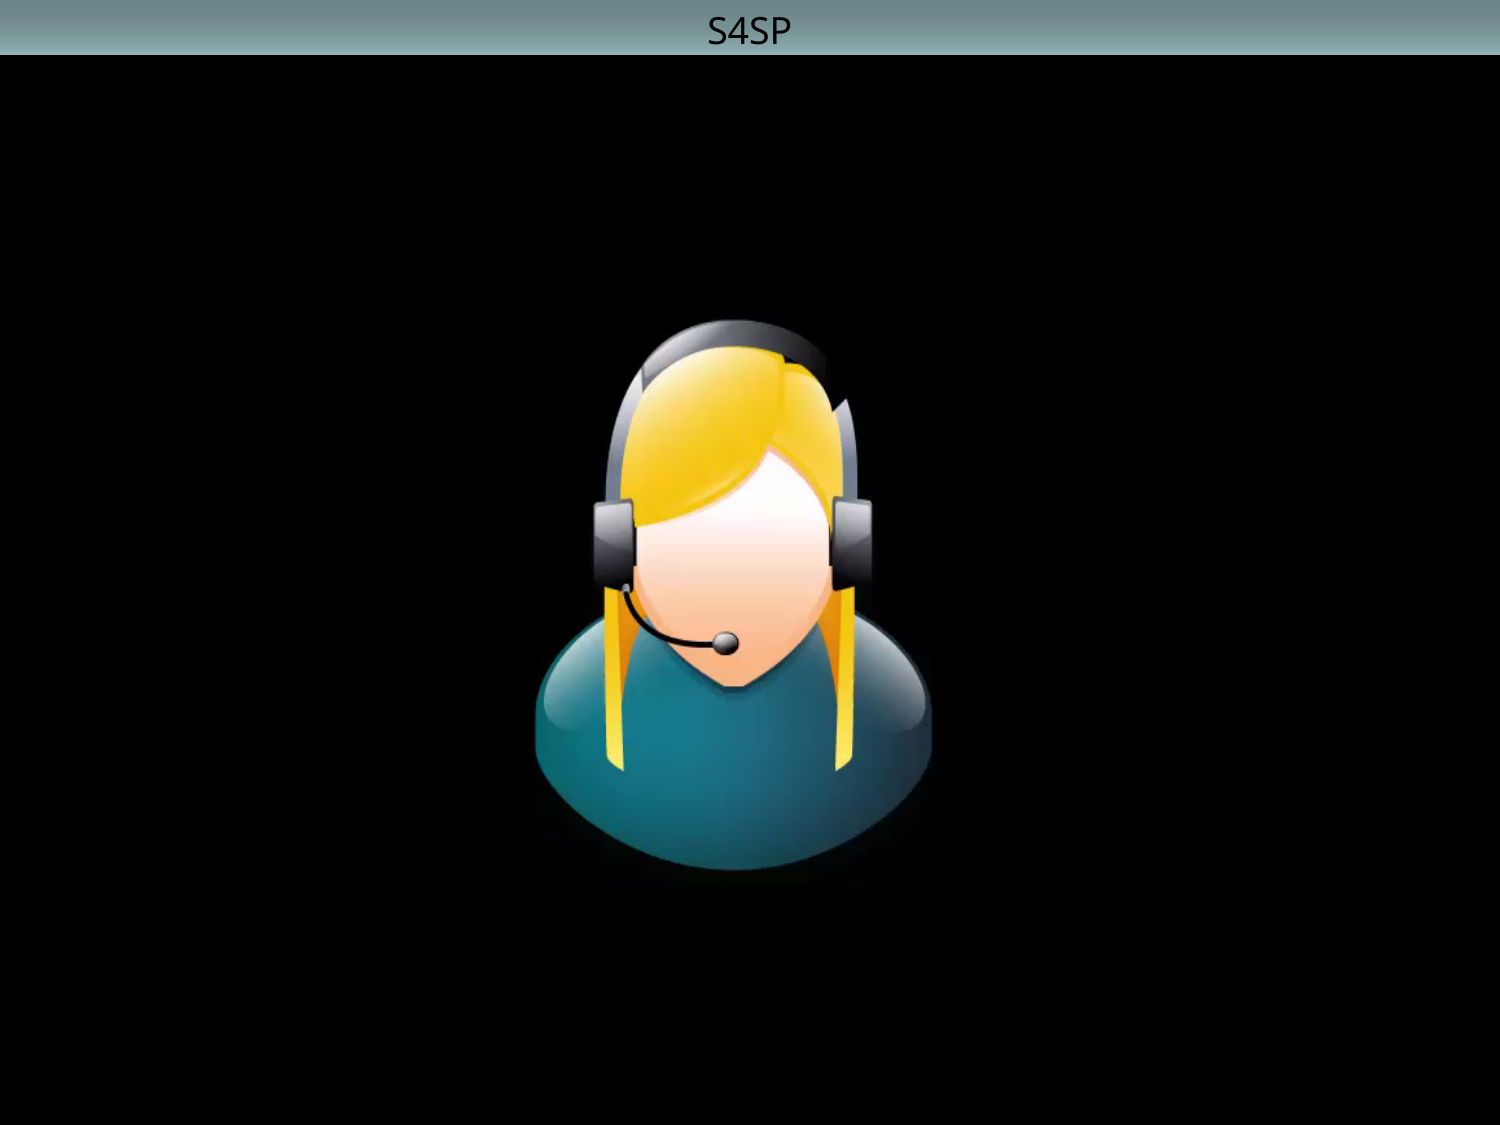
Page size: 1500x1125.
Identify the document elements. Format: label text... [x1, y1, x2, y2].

text_box S4SP [0, 0, 1500, 54]
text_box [0, 54, 1500, 1125]
